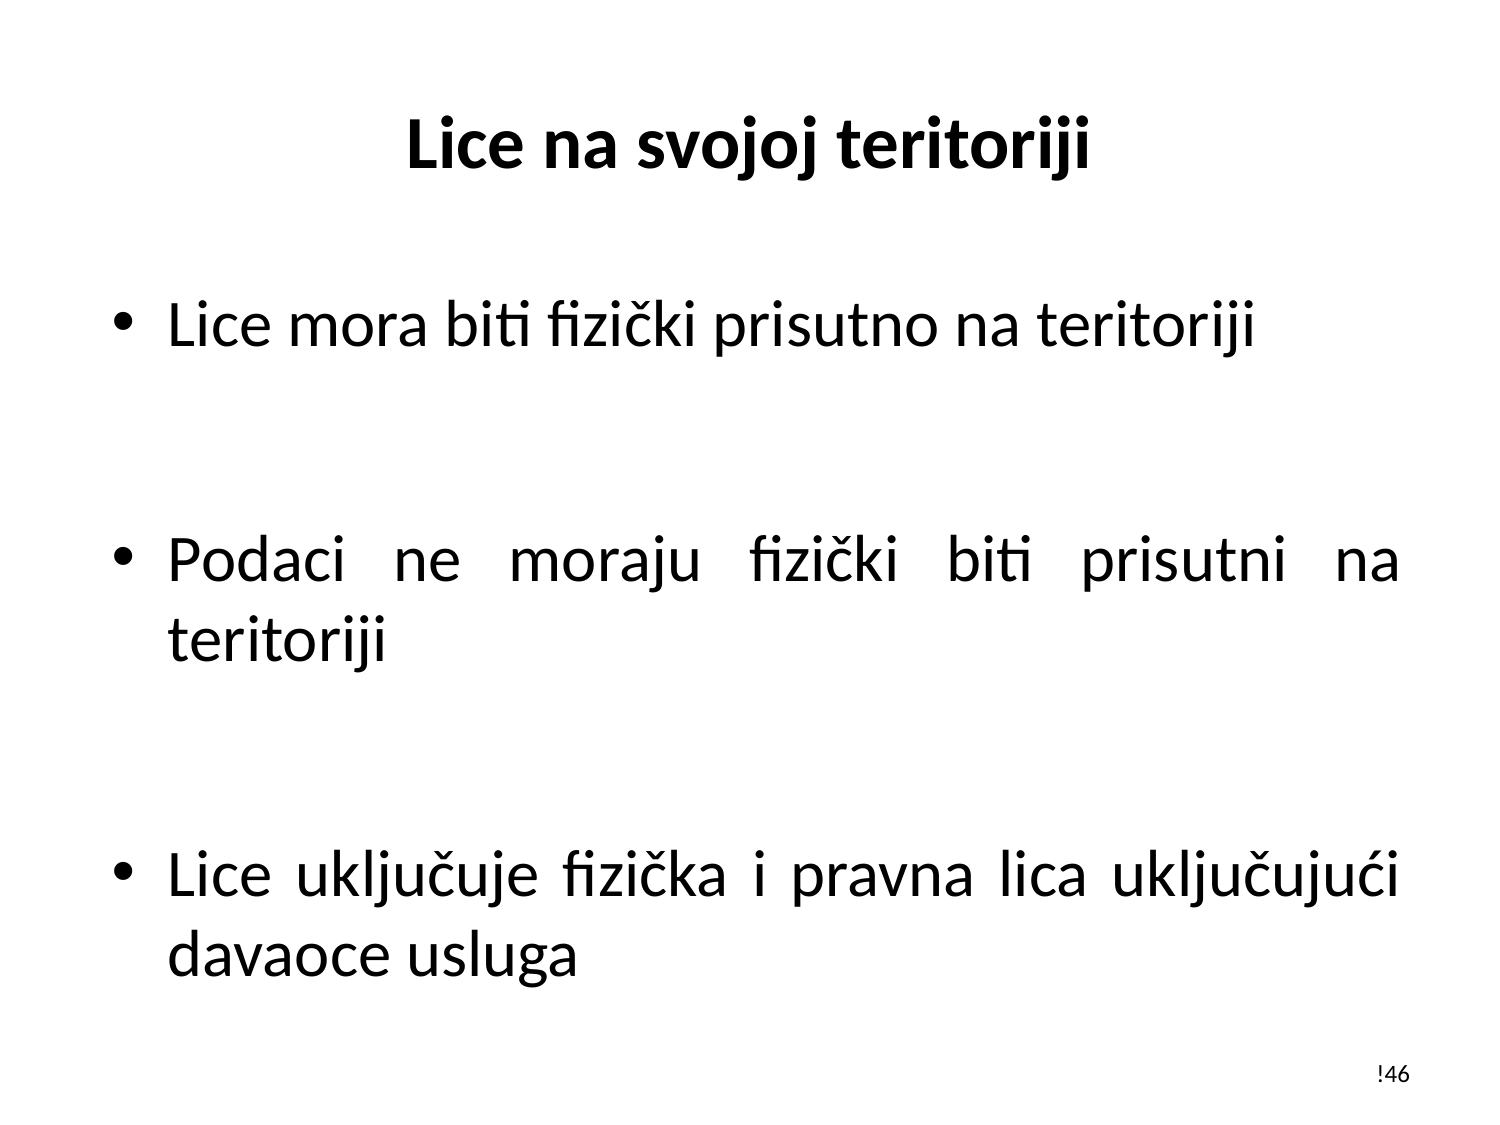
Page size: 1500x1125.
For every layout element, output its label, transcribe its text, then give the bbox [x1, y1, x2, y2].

slide_number !46 [1074, 1042, 1425, 1103]
list Lice mora biti fizički prisutno na teritoriji Podaci ne moraju fizički biti prisutni na teritoriji Lice uključuje fizička i pravna lica uključujući davaoce usluga [96, 272, 1418, 1016]
title Lice na svojoj teritoriji [74, 44, 1426, 233]
